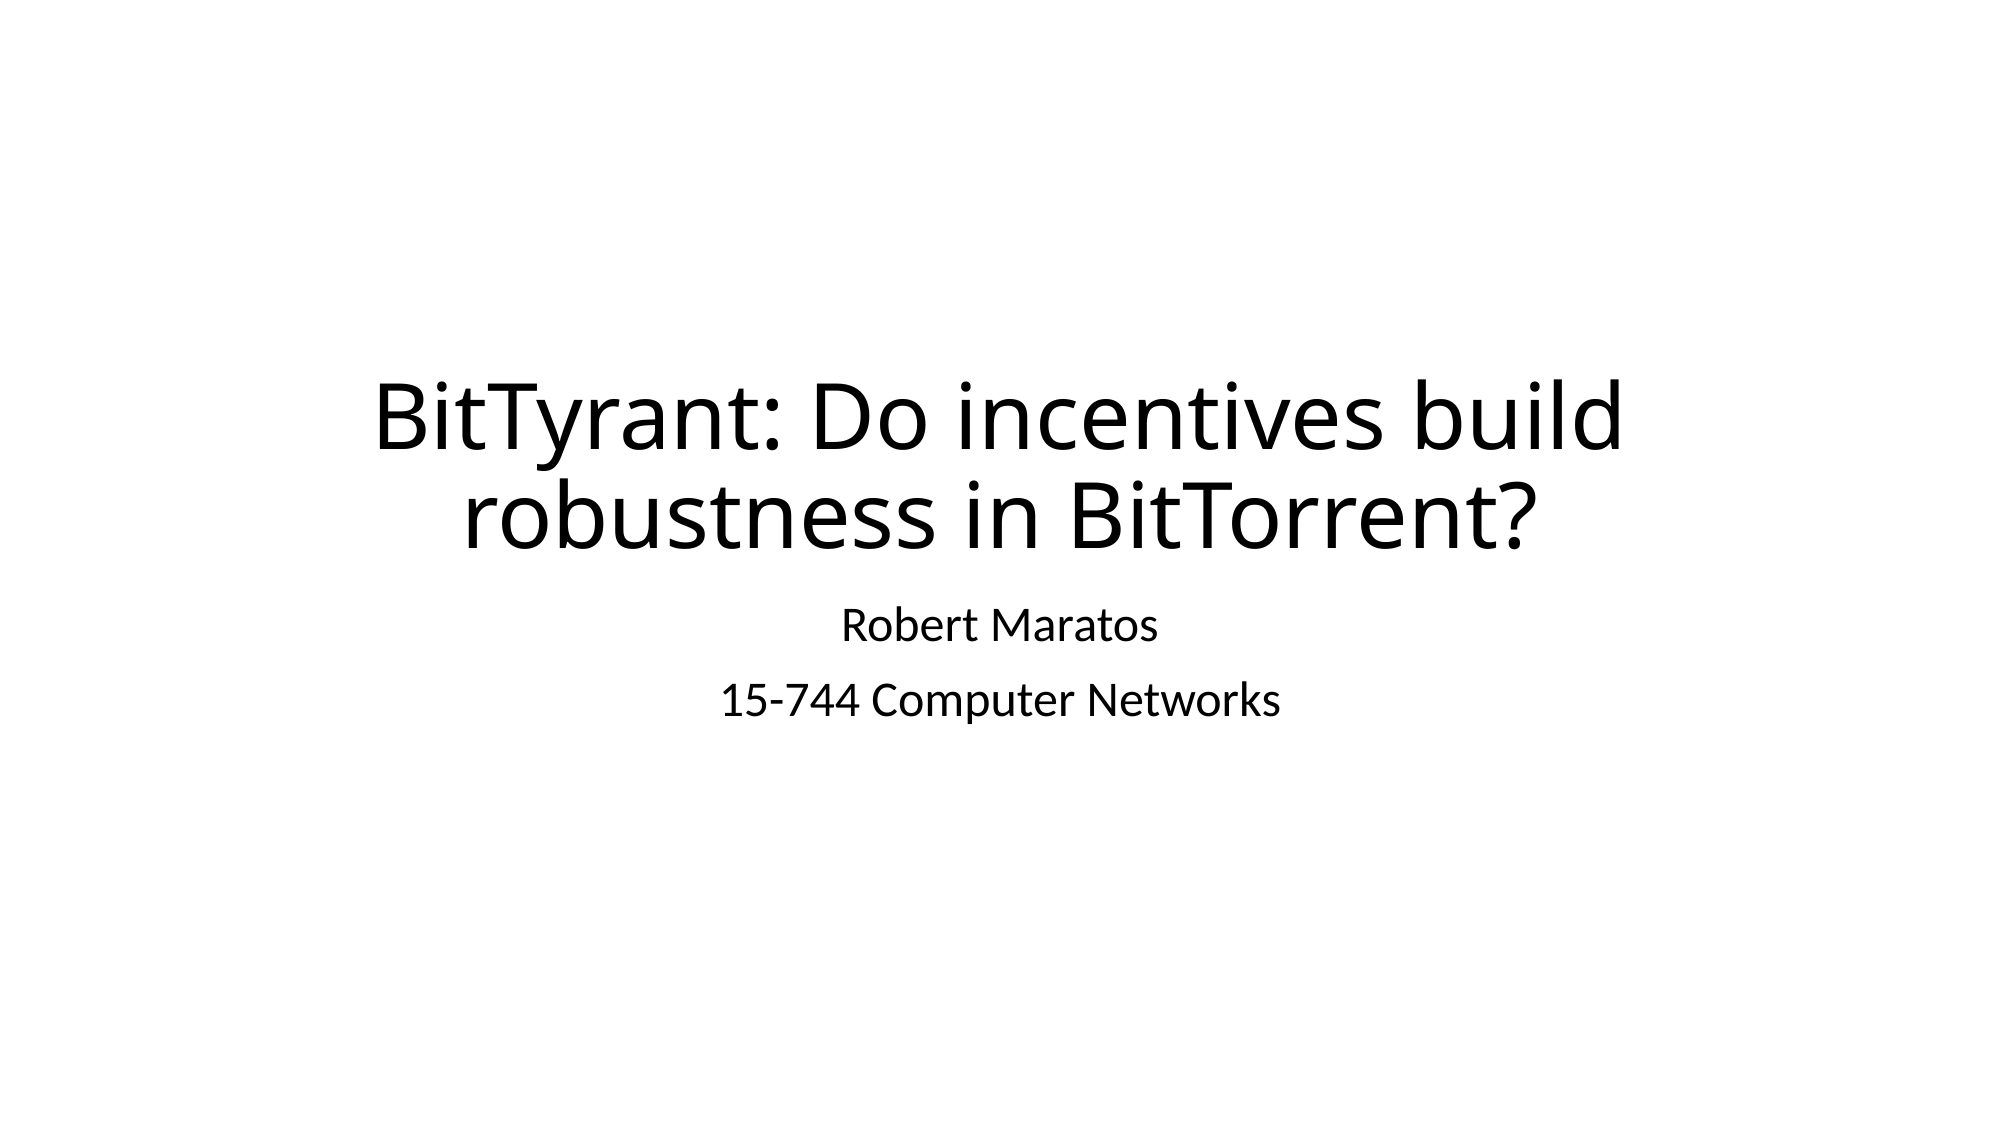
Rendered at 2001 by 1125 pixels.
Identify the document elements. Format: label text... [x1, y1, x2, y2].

subtitle Robert Maratos 15-744 Computer Networks [249, 590, 1750, 863]
title BitTyrant: Do incentives build robustness in BitTorrent? [249, 184, 1750, 576]
